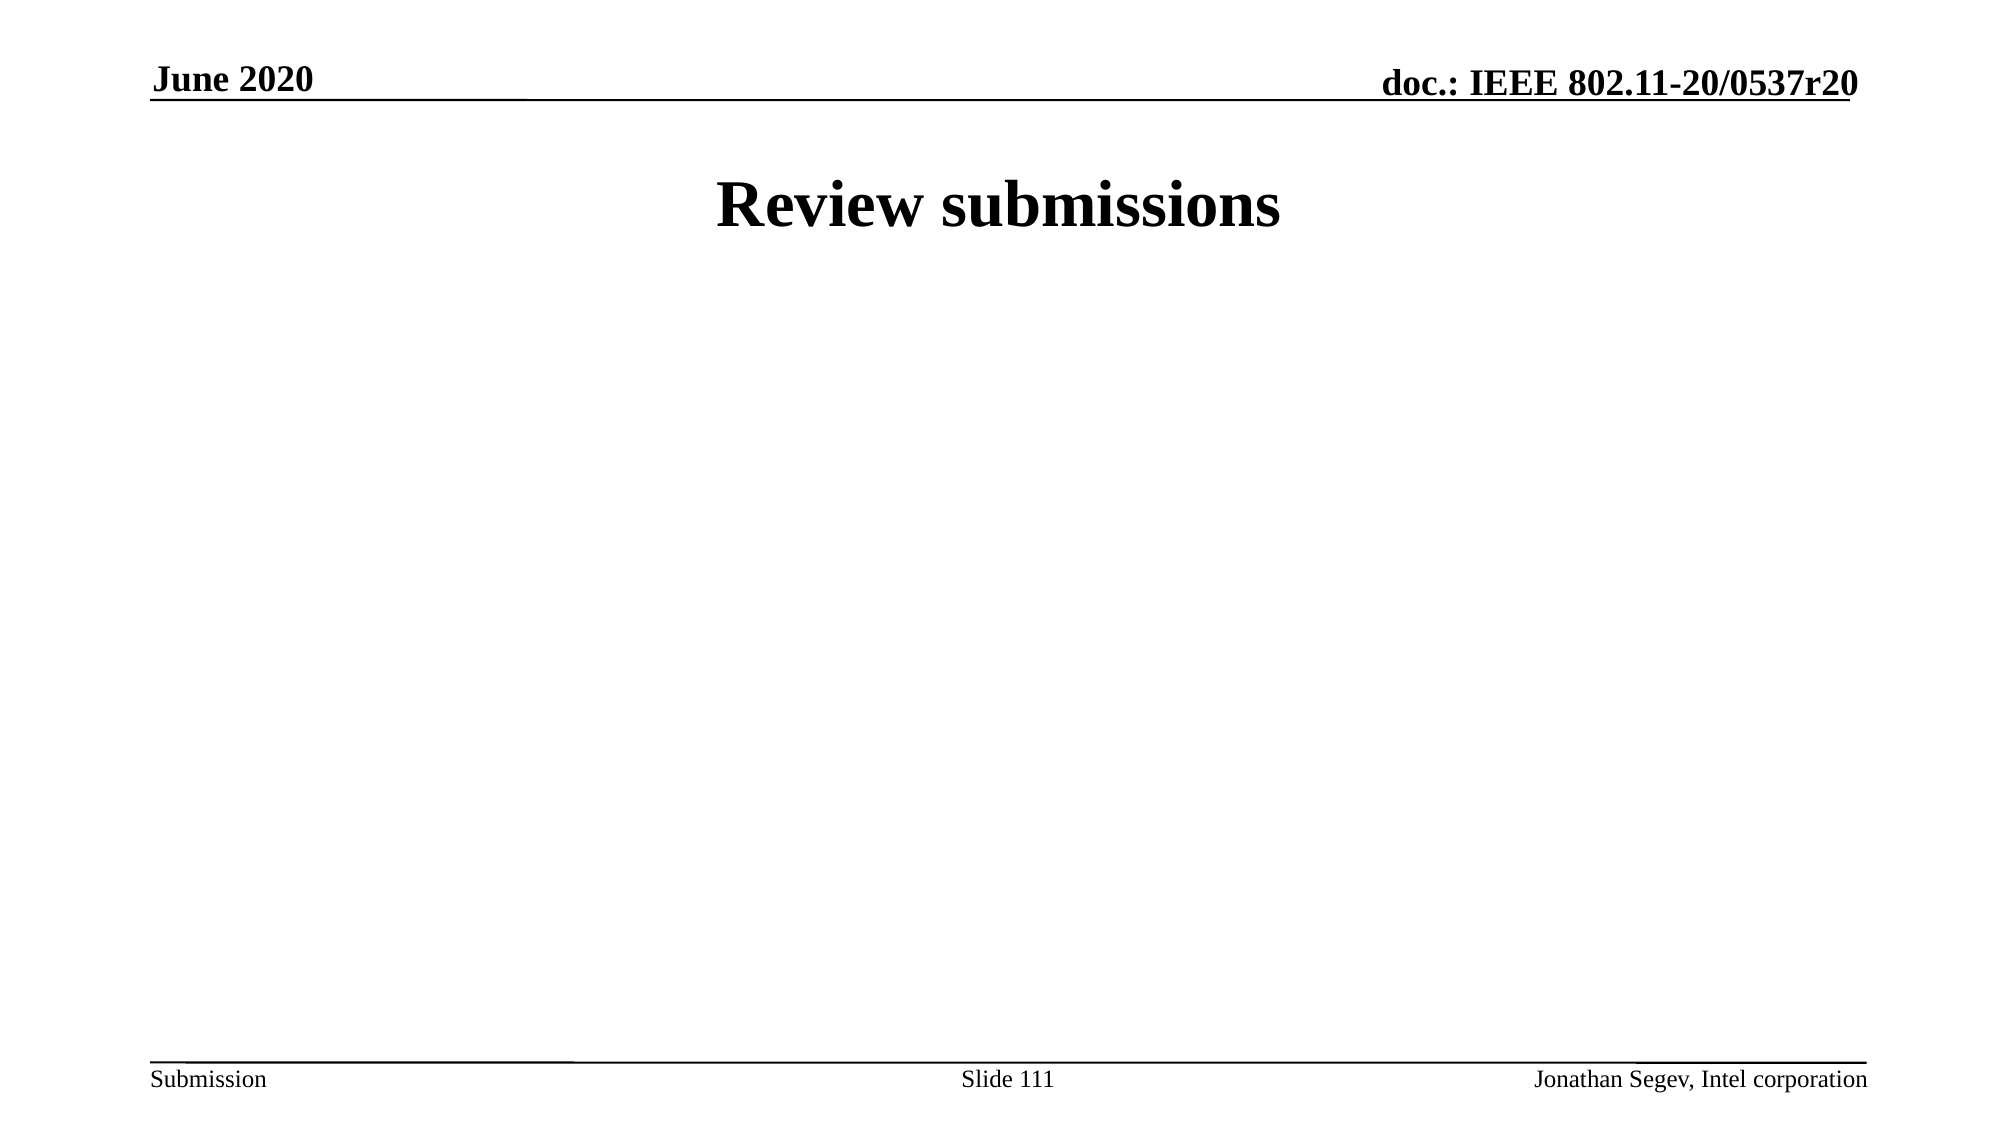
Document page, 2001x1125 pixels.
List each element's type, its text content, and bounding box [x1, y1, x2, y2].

footer Jonathan Segev, Intel corporation [1171, 1061, 1869, 1093]
slide_number Slide 111 [950, 1061, 1067, 1123]
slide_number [152, 54, 563, 100]
title Review submissions [149, 112, 1850, 288]
